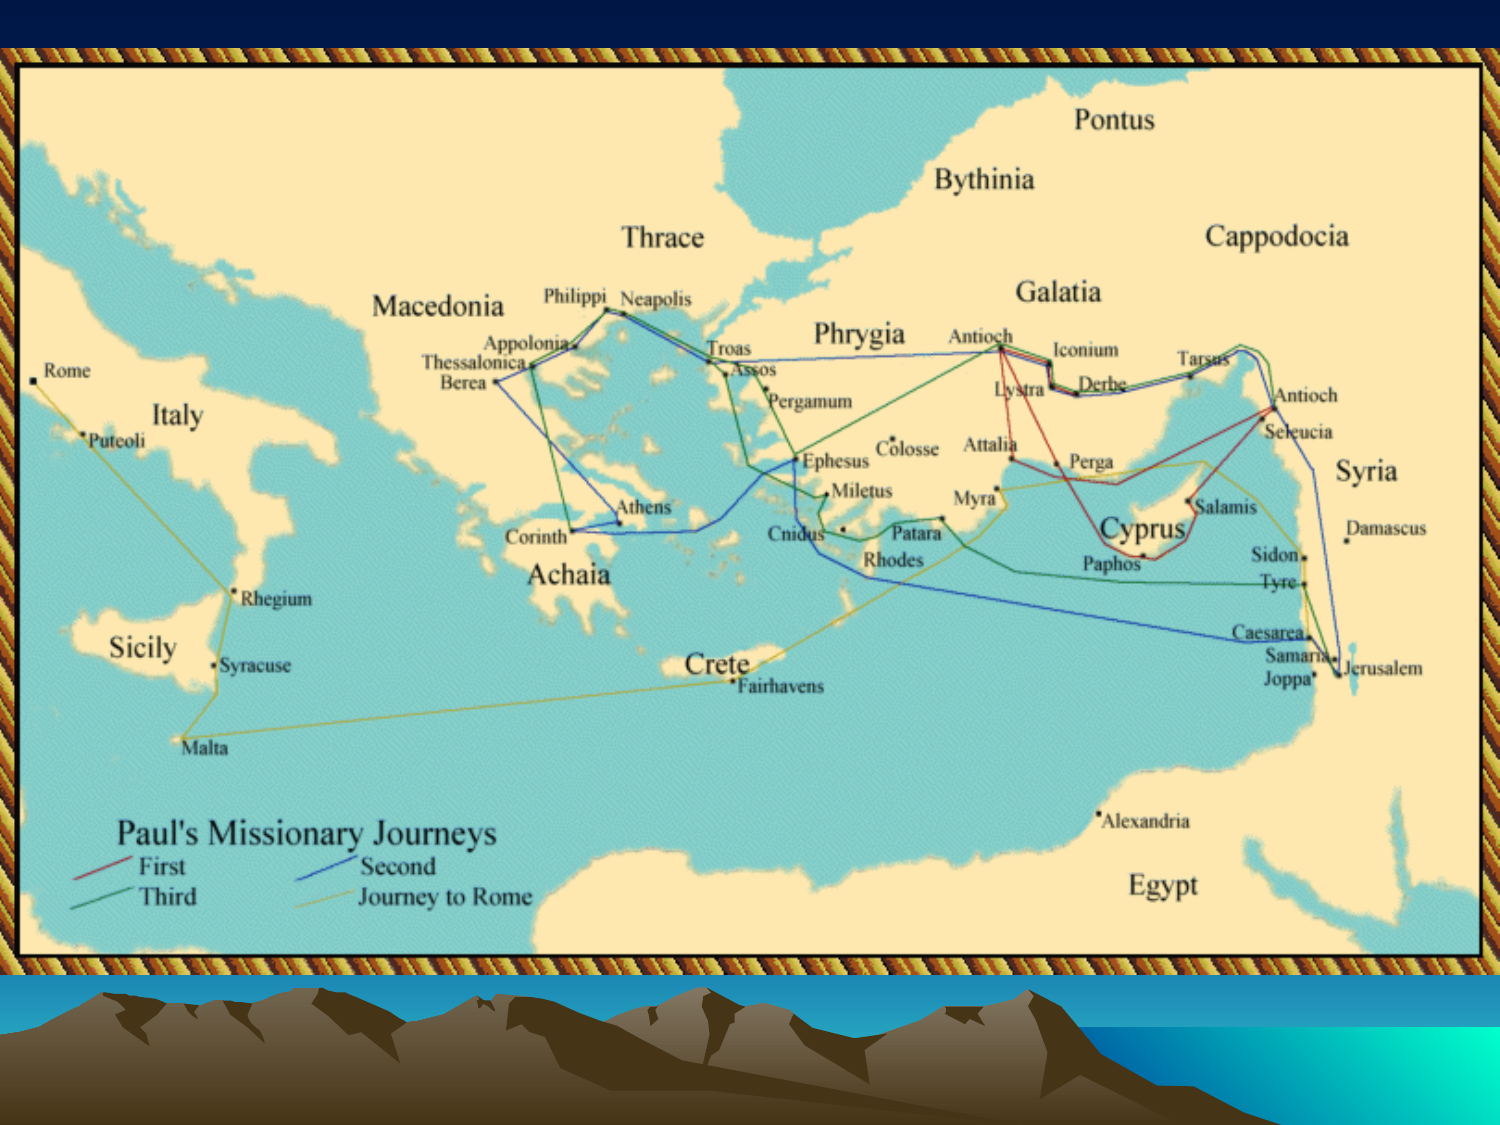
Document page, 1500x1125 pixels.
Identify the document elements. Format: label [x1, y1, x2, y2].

picture [0, 48, 1500, 976]
